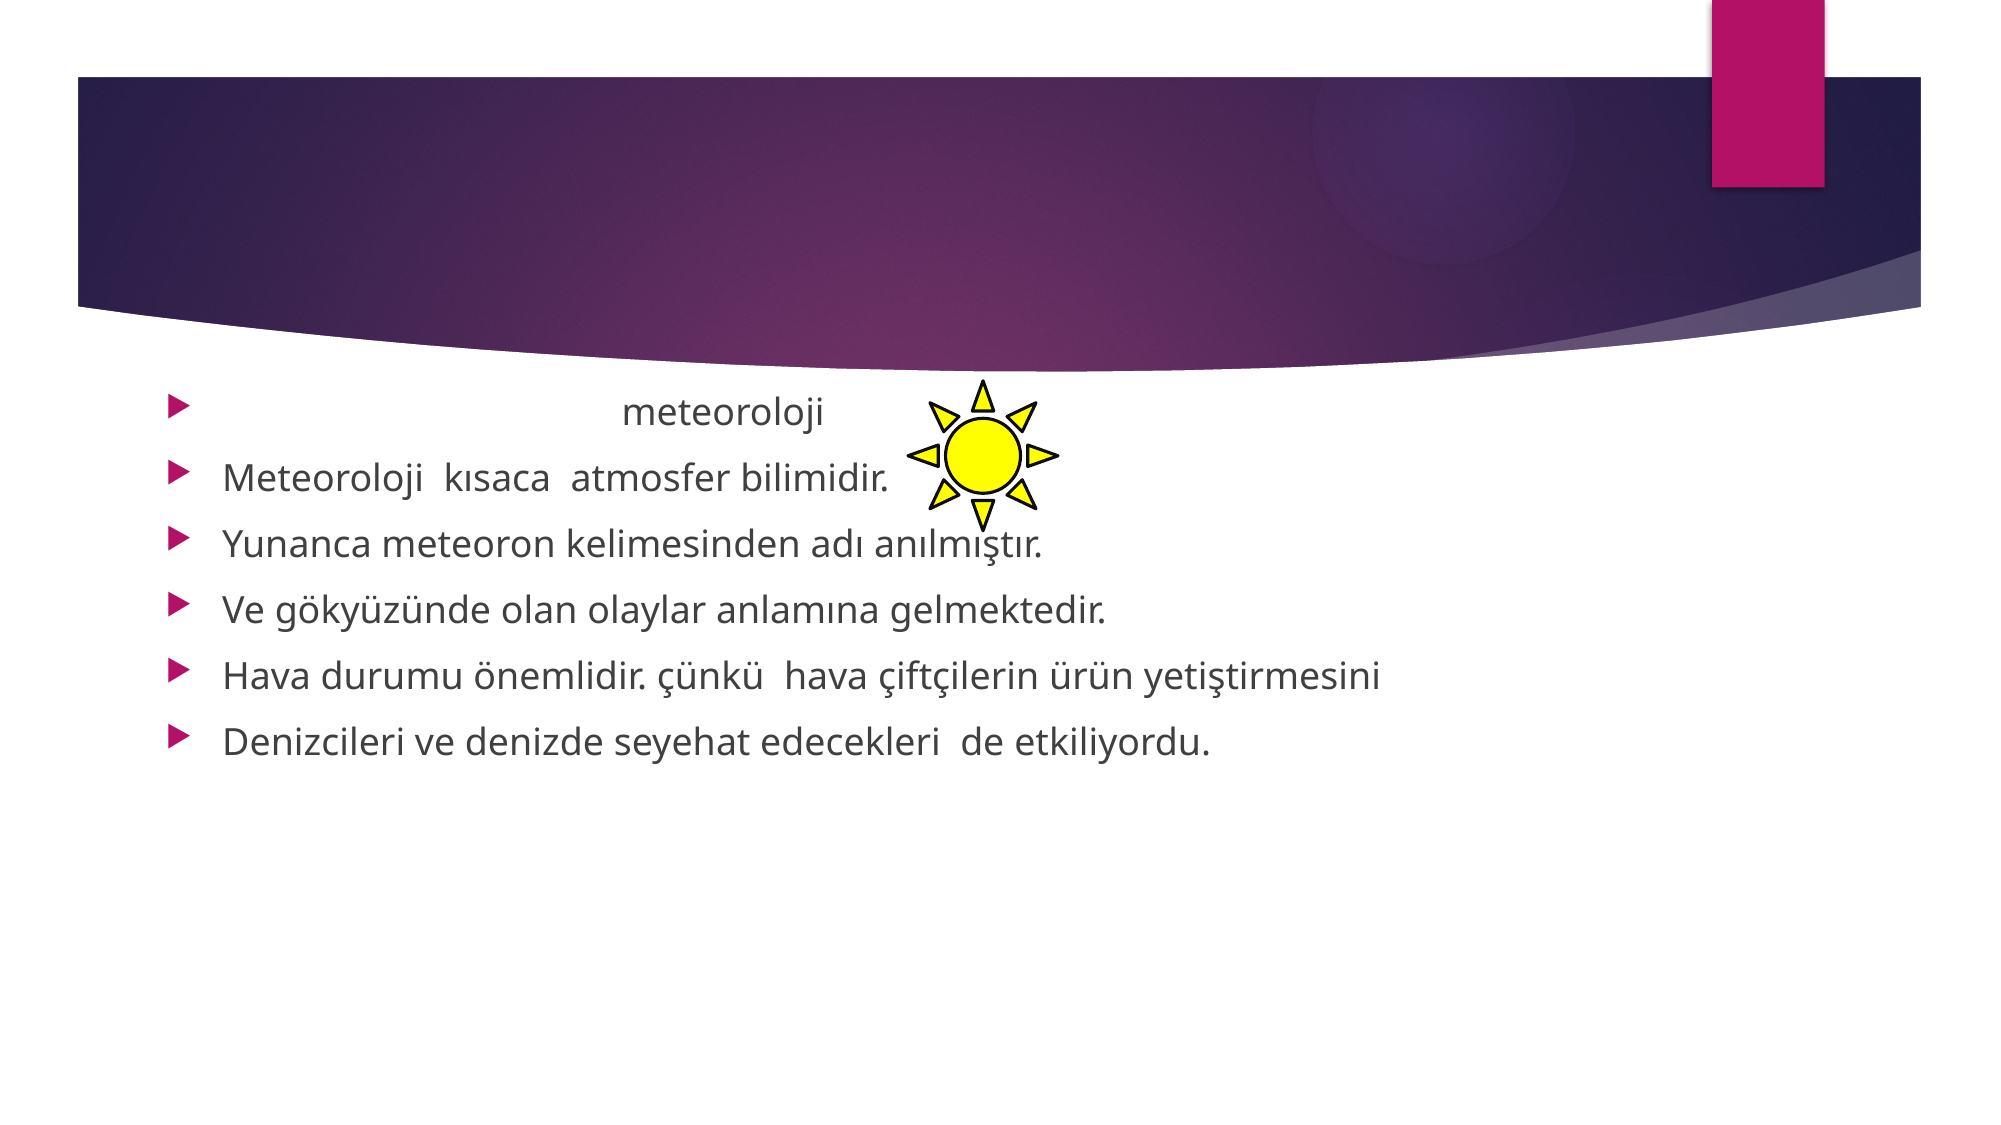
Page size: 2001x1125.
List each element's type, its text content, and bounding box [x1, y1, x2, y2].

text_box [1005, 401, 1038, 434]
text_box [928, 478, 961, 511]
text_box [970, 379, 996, 413]
text_box [928, 401, 961, 434]
text_box [943, 416, 1023, 495]
list meteoroloji Meteoroloji kısaca atmosfer bilimidir. Yunanca meteoron kelimesinden adı anılmıştır. Ve gökyüzünde olan olaylar anlamına gelmektedir. Hava durumu önemlidir. çünkü hava çiftçilerin ürün yetiştirmesini Denizcileri ve denizde seyehat edecekleri de etkiliyordu. [150, 380, 1599, 942]
text_box [1026, 443, 1060, 469]
text_box [1005, 478, 1038, 511]
text_box [970, 498, 996, 533]
text_box [906, 443, 940, 469]
